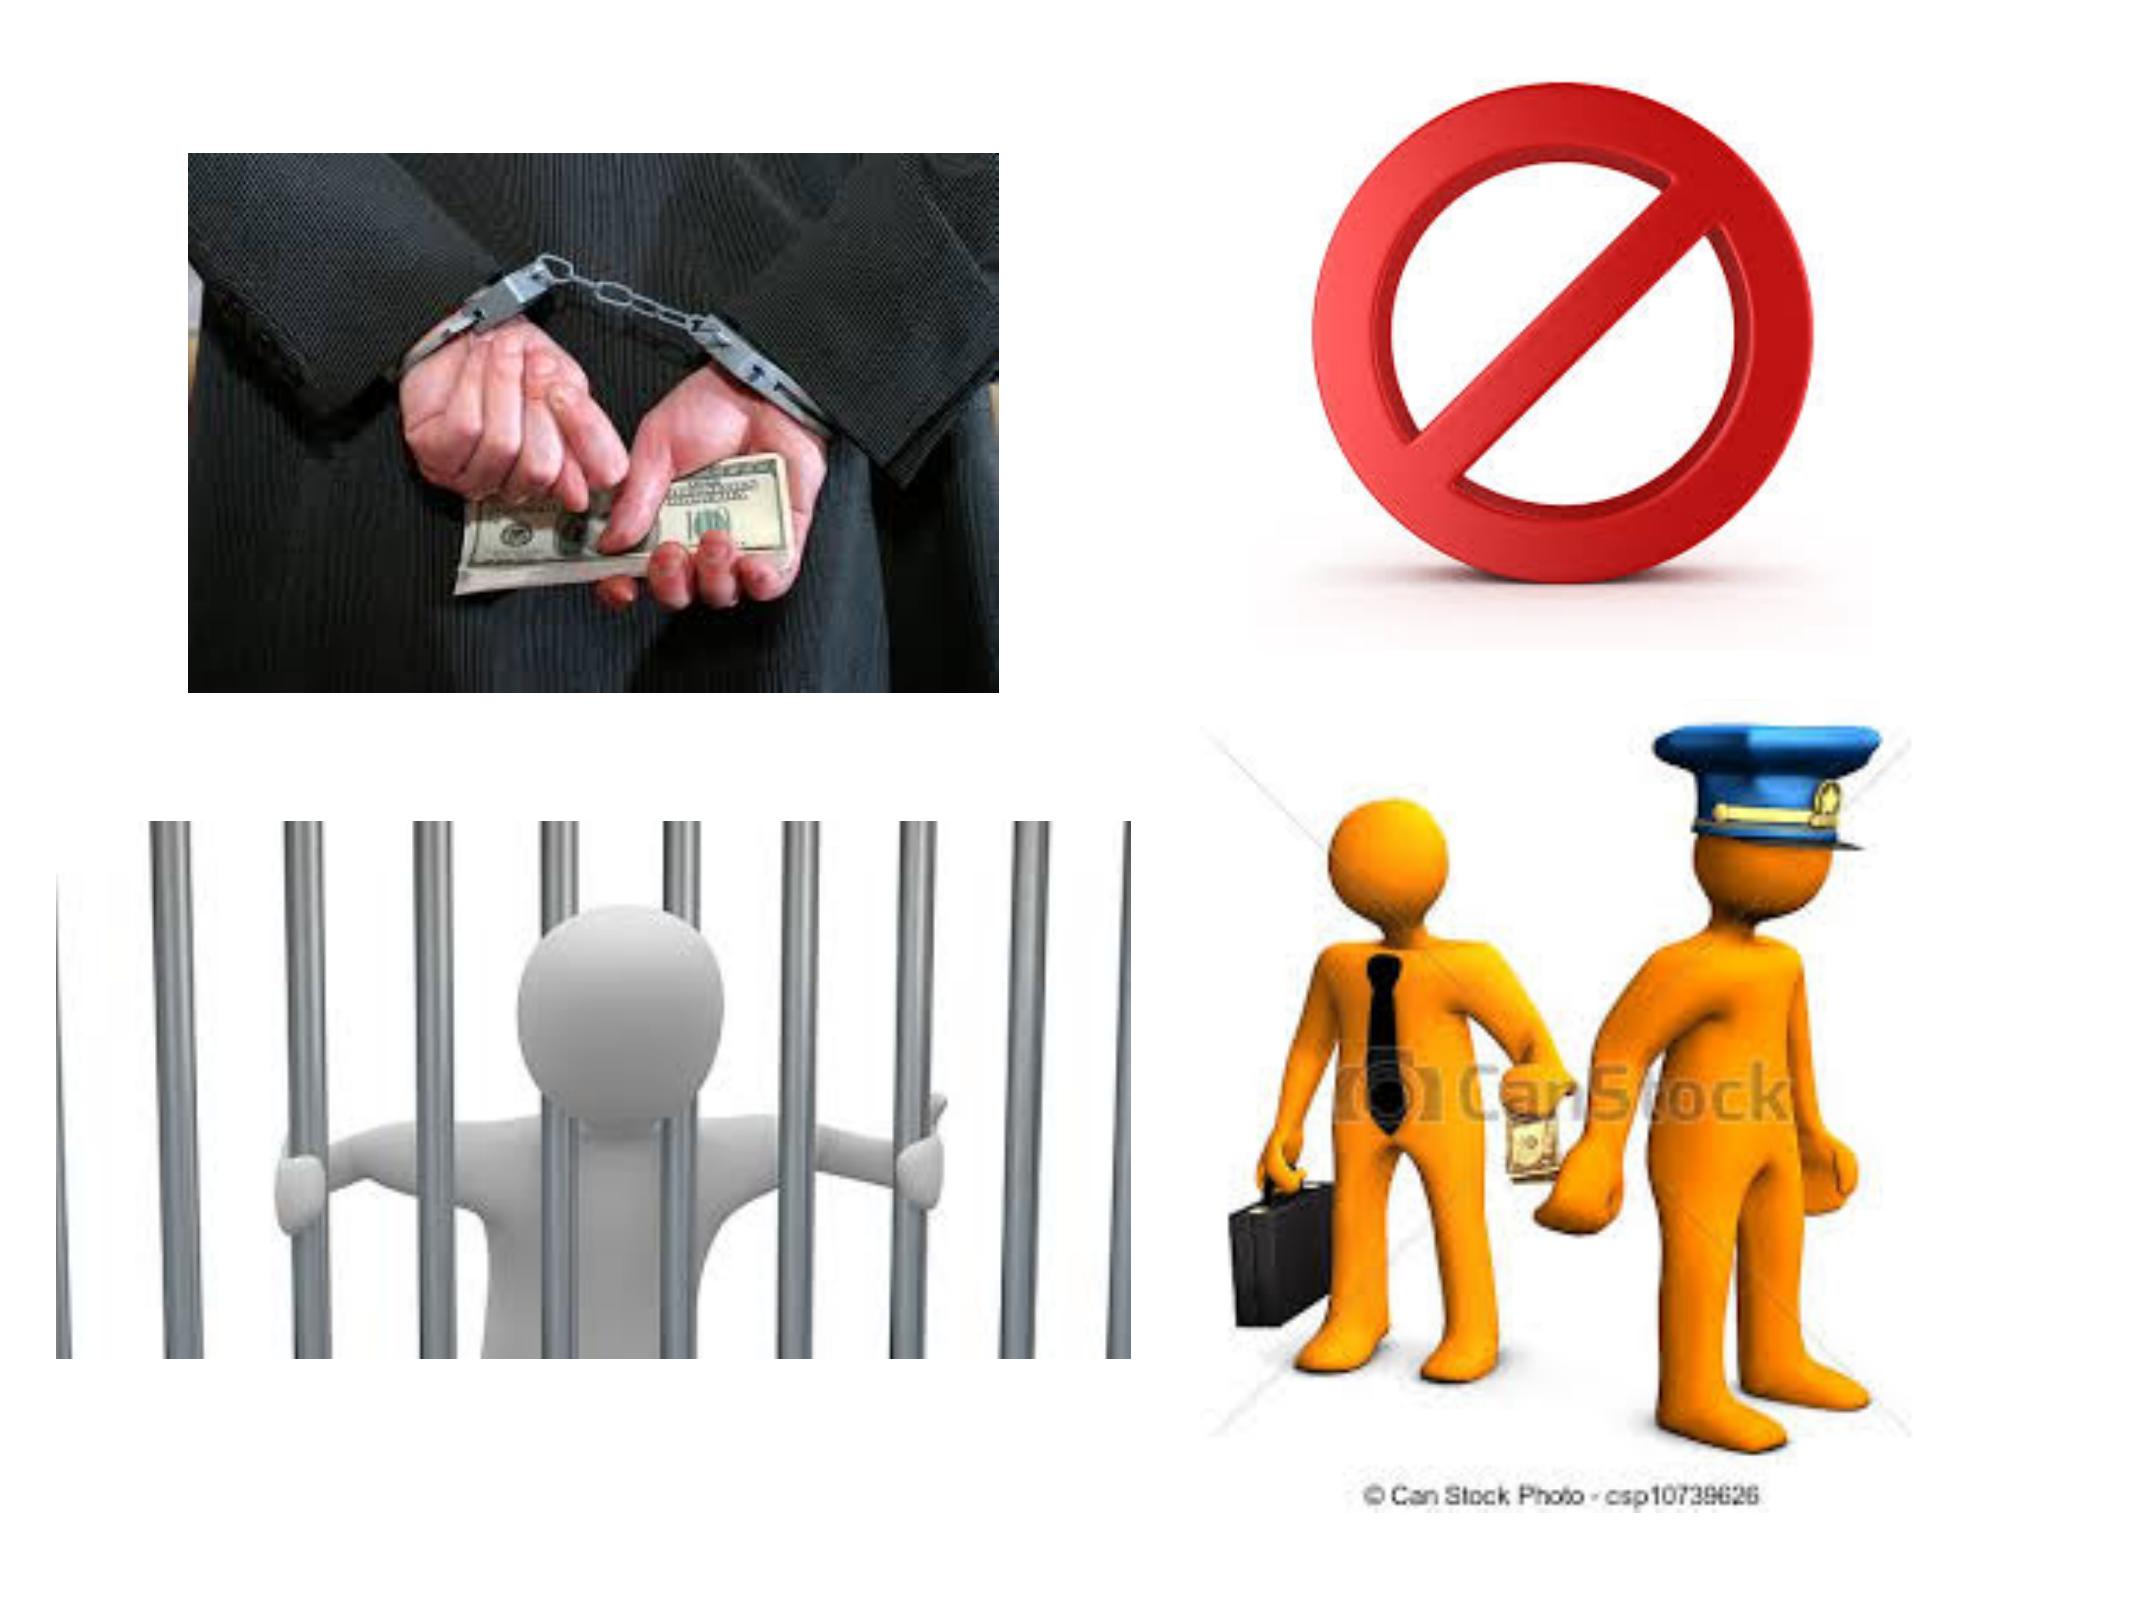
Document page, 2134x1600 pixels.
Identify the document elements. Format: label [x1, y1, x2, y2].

picture [188, 152, 1000, 693]
picture [1255, 34, 1873, 652]
picture [1173, 699, 1955, 1513]
picture [56, 821, 1131, 1359]
